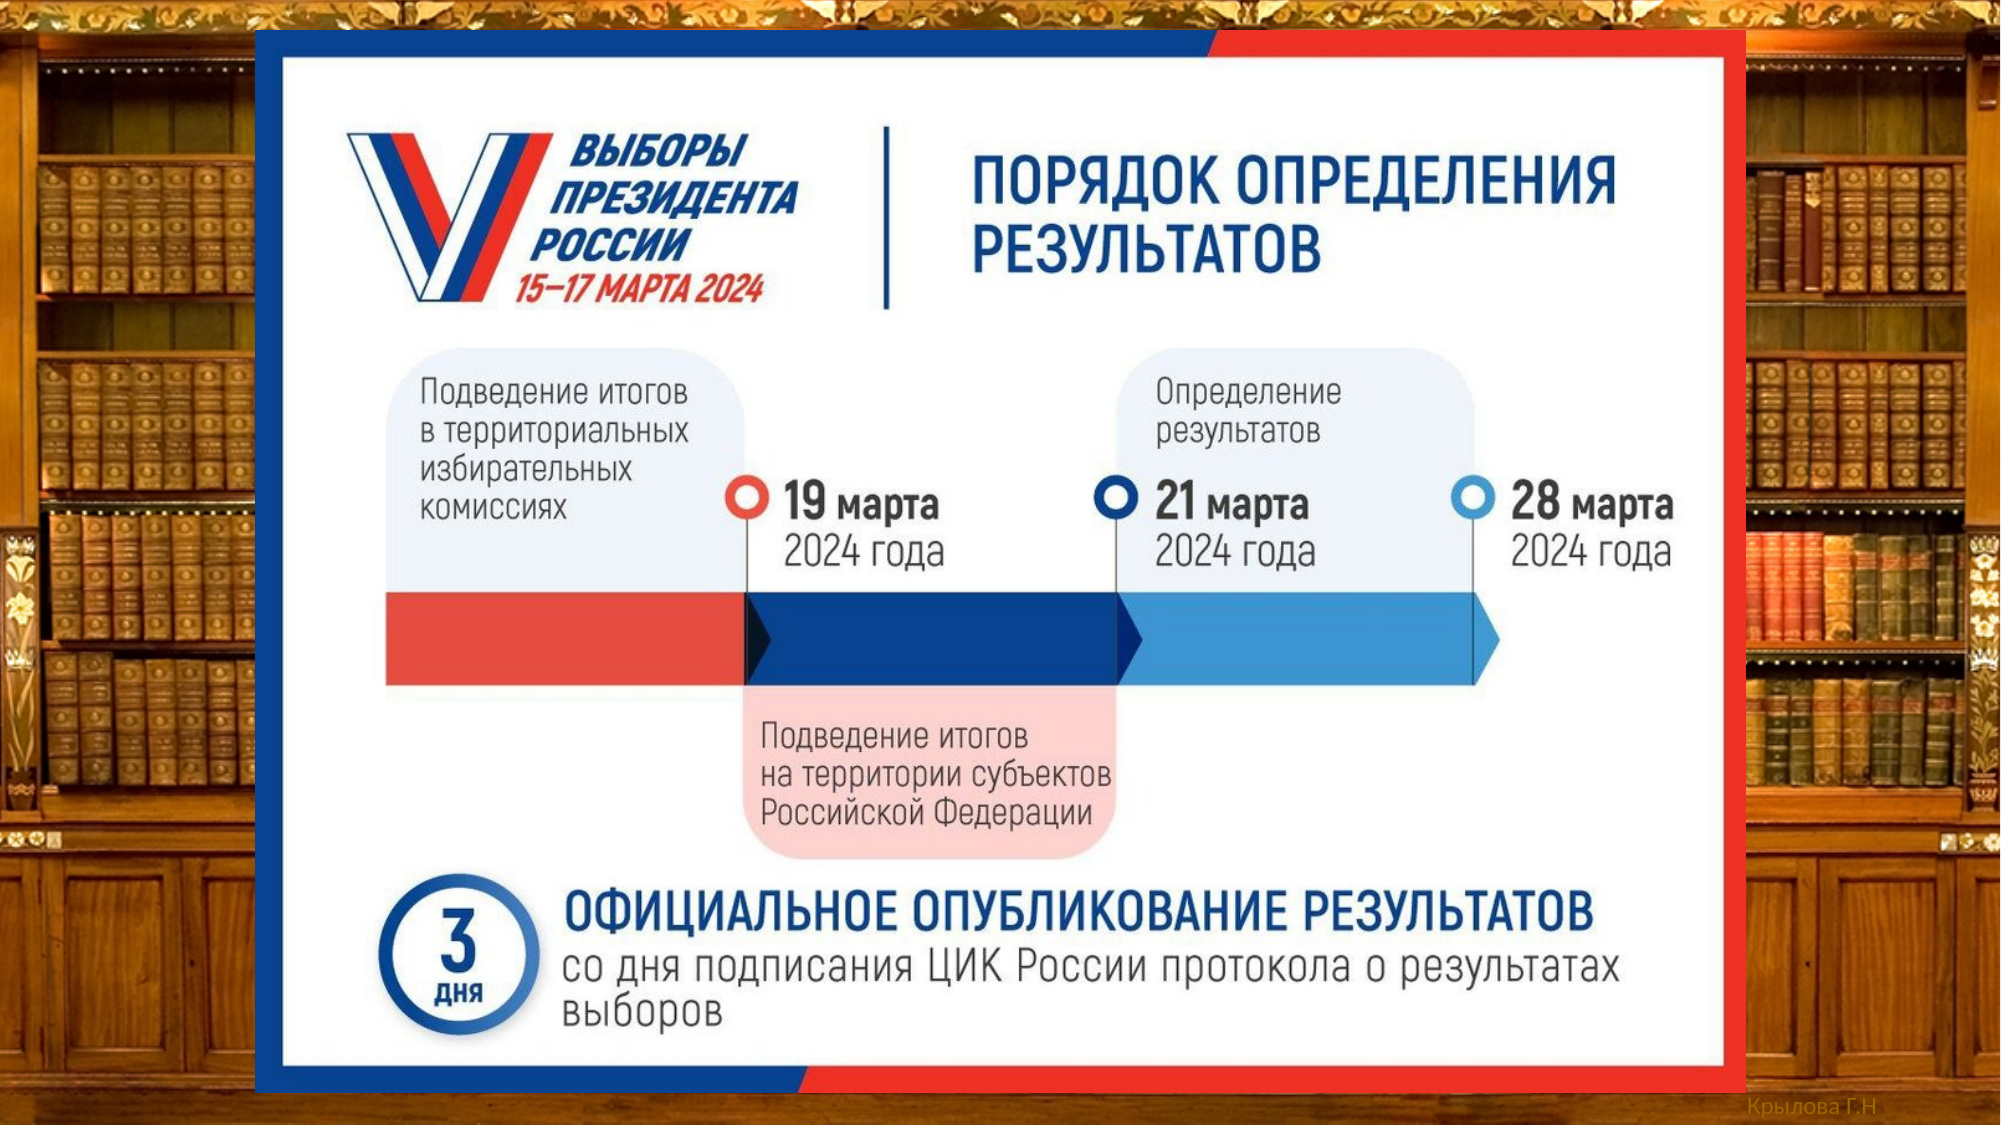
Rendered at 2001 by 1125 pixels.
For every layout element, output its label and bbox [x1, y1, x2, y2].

picture [0, 0, 2001, 1125]
list [255, 30, 1746, 1093]
